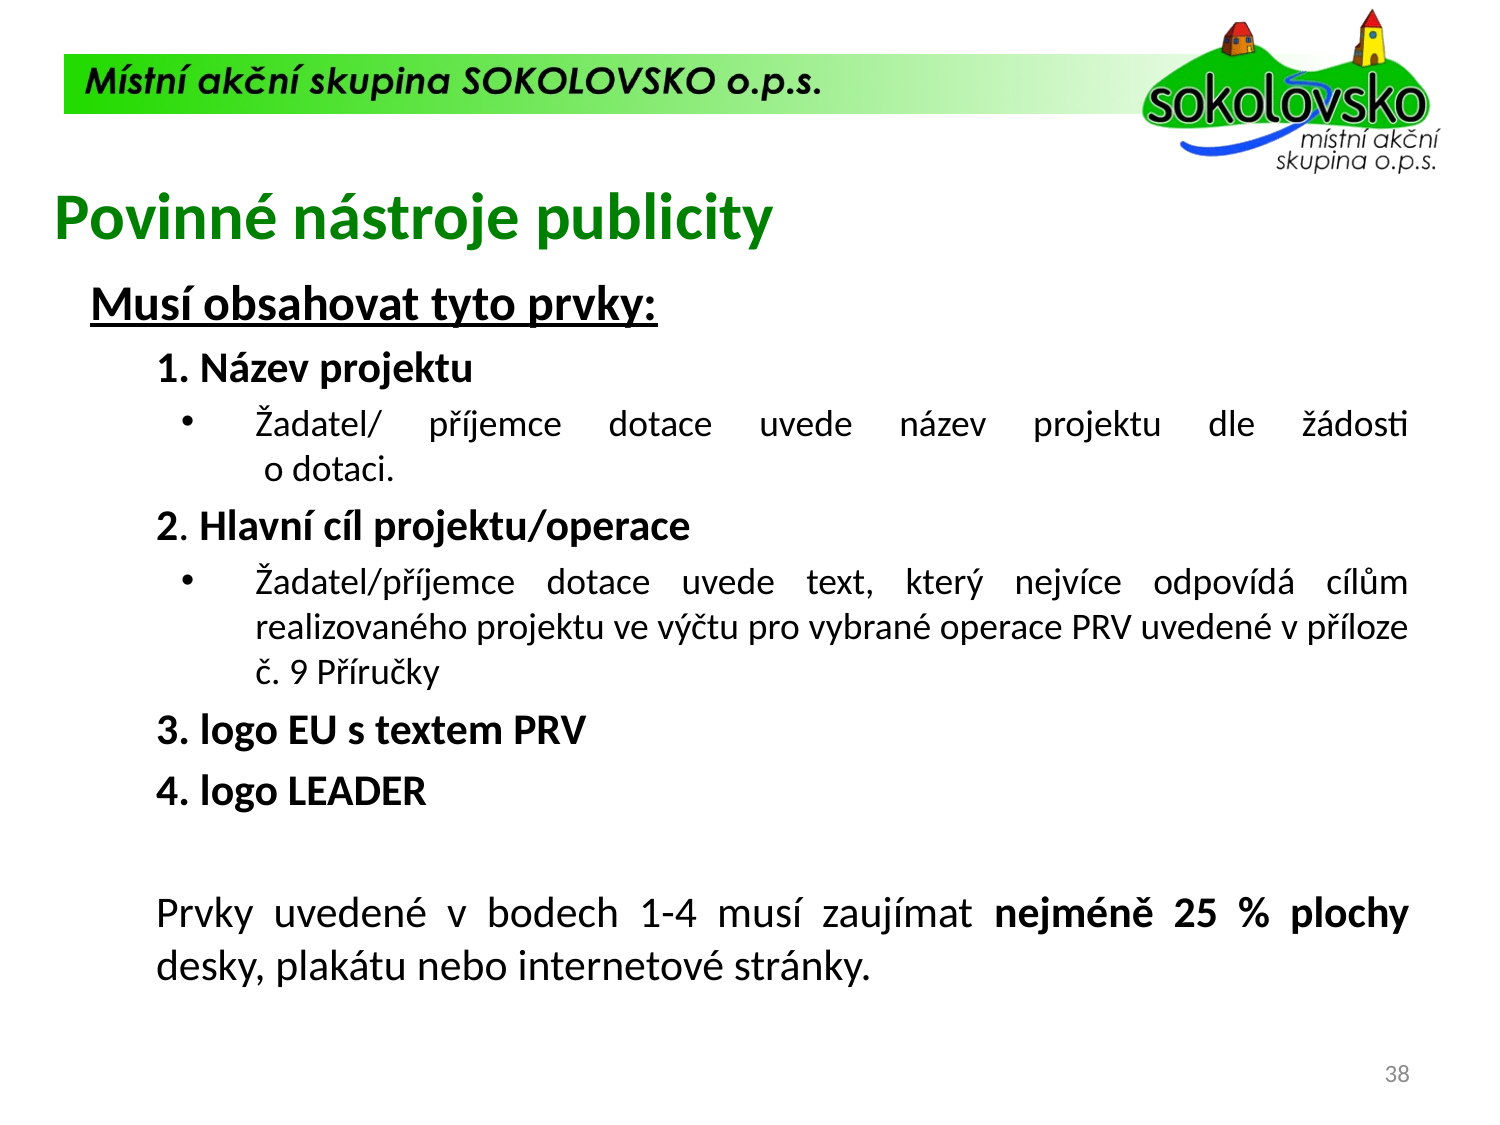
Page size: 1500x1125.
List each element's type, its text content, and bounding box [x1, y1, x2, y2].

text_box Povinné nástroje publicity [40, 165, 1460, 261]
list Musí obsahovat tyto prvky: 1. Název projektu Žadatel/ příjemce dotace uvede název projektu dle žádosti o dotaci. 2. Hlavní cíl projektu/operace Žadatel/příjemce dotace uvede text, který nejvíce odpovídá cílům realizovaného projektu ve výčtu pro vybrané operace PRV uvedené v příloze č. 9 Příručky 3. logo EU s textem PRV 4. logo LEADER Prvky uvedené v bodech 1-4 musí zaujímat nejméně 25 % plochy desky, plakátu nebo internetové stránky. [75, 262, 1425, 1005]
slide_number 38 [1074, 1042, 1425, 1103]
picture [64, 0, 1455, 197]
